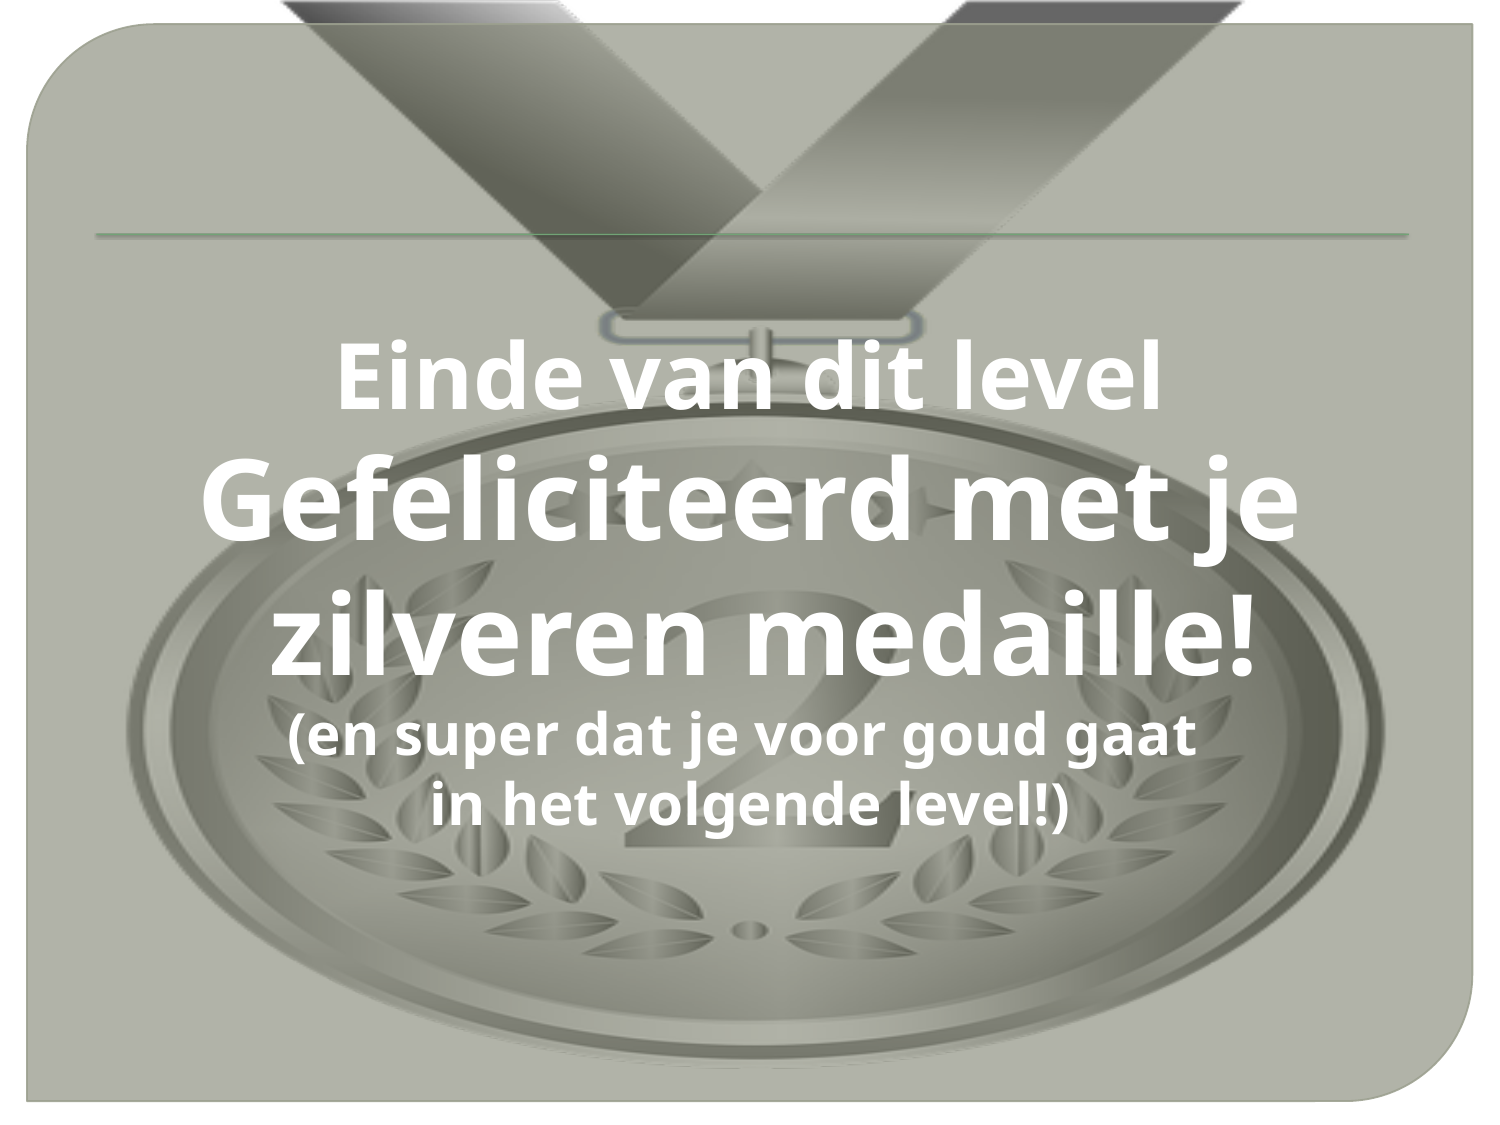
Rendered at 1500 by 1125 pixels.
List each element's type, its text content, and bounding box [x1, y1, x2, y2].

picture [0, 0, 1500, 1125]
list Einde van dit level Gefeliciteerd met je zilveren medaille! (en super dat je voor goud gaat in het volgende level!) [75, 90, 1425, 1125]
